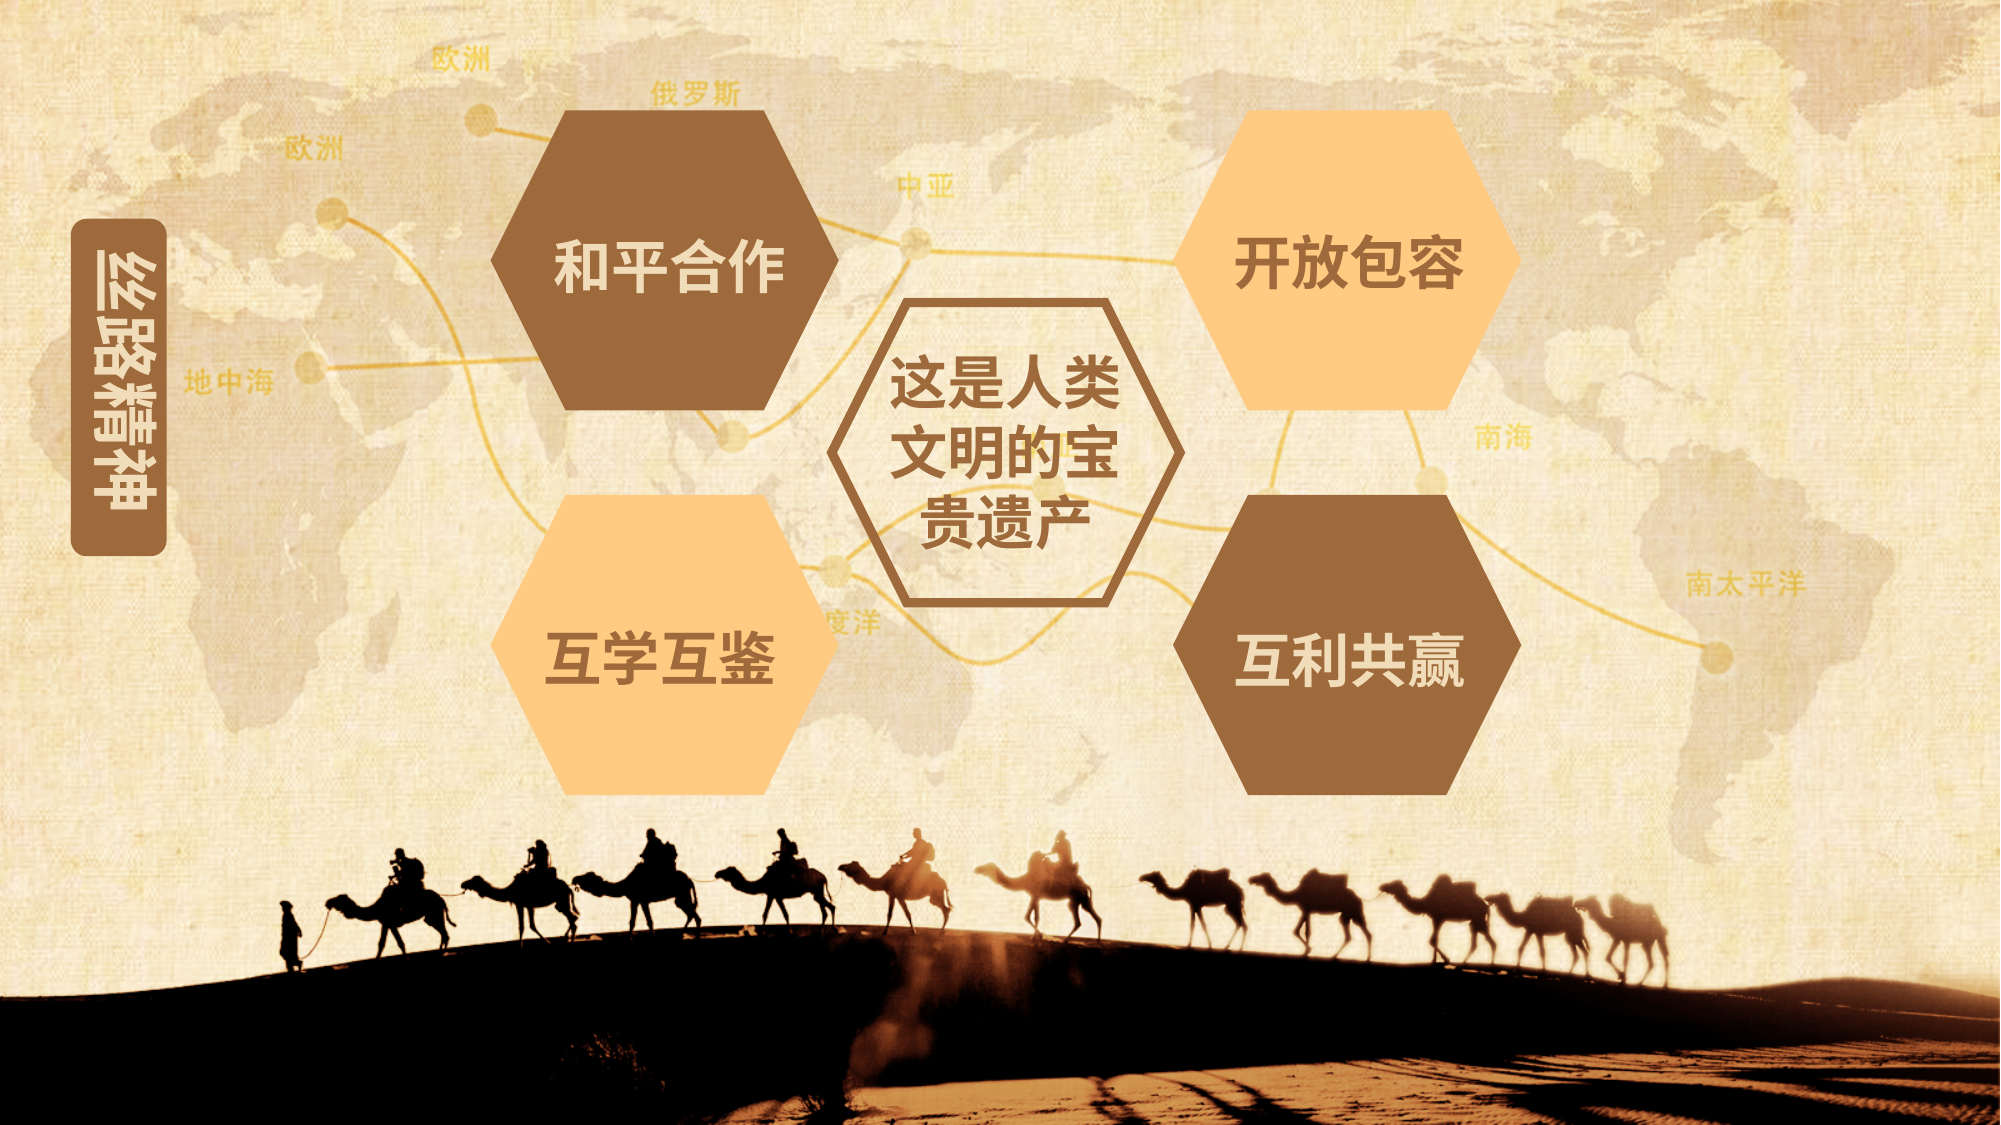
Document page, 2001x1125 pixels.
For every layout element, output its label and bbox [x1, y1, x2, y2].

text_box [490, 494, 839, 796]
picture [0, 0, 2000, 1125]
text_box [1172, 494, 1522, 796]
text_box [490, 110, 839, 411]
text_box [831, 302, 1181, 603]
text_box [1172, 110, 1522, 411]
text_box [63, 218, 175, 557]
